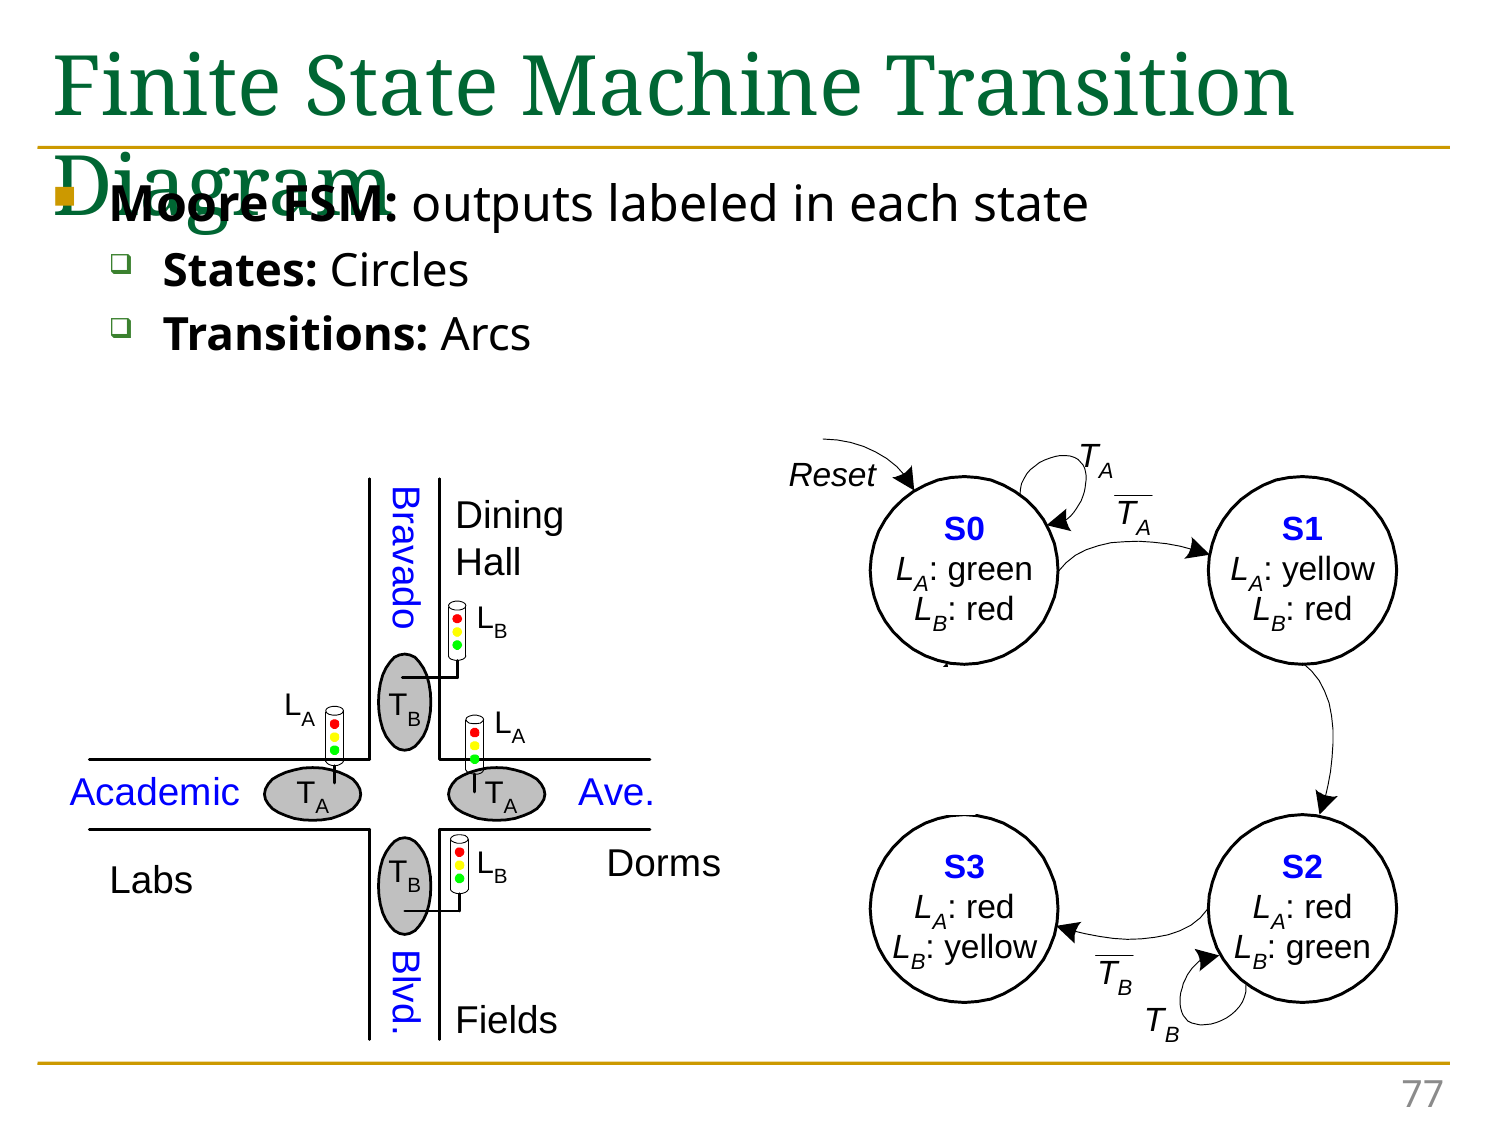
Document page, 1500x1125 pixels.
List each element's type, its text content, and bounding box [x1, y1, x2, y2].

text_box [762, 408, 1420, 1063]
list Moore FSM: outputs labeled in each state States: Circles Transitions: Arcs [37, 163, 1450, 1016]
slide_number 77 [1121, 1066, 1460, 1125]
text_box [49, 465, 750, 1063]
title Finite State Machine Transition Diagram [37, 24, 1450, 163]
